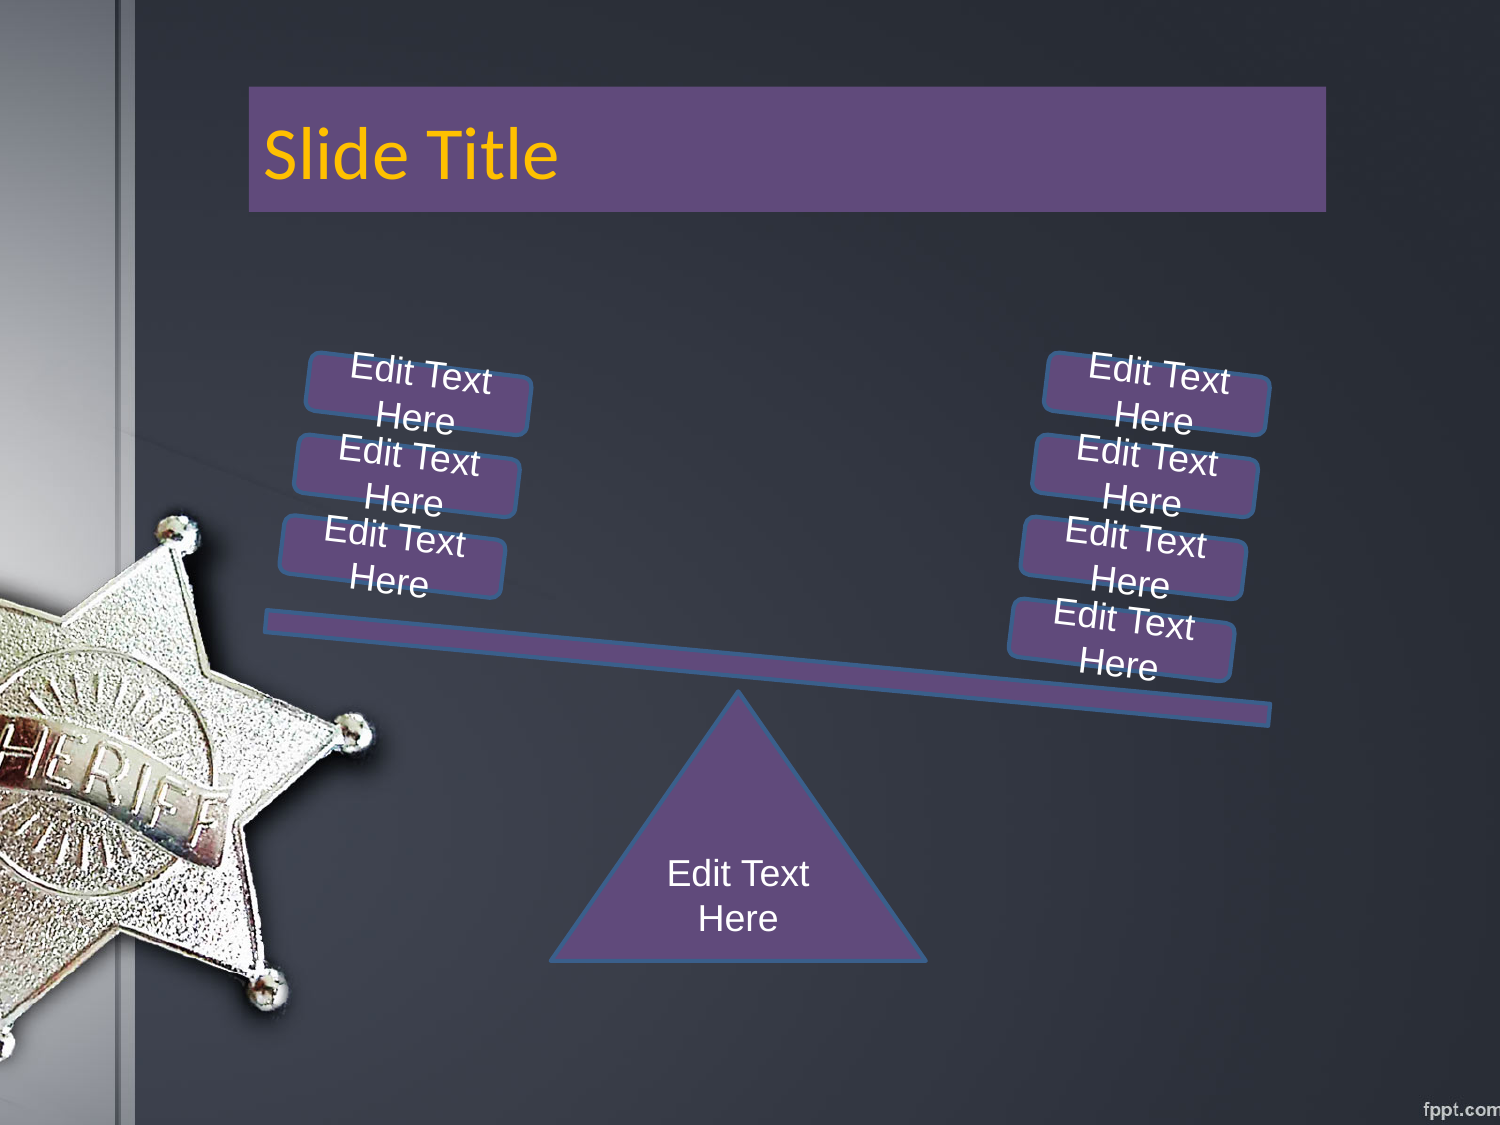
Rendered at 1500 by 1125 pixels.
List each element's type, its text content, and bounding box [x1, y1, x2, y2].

text_box Edit Text Here [1030, 432, 1261, 520]
text_box Edit Text Here [1018, 514, 1249, 602]
text_box Edit Text Here [303, 350, 534, 438]
text_box Edit Text Here [1041, 350, 1272, 438]
text_box [262, 608, 1273, 728]
picture [0, 0, 1500, 1125]
text_box Edit Text Here [1006, 596, 1237, 684]
title Slide Title [248, 86, 1327, 212]
text_box Edit Text Here [548, 689, 928, 963]
text_box Edit Text Here [291, 432, 522, 520]
text_box Edit Text Here [277, 513, 508, 600]
